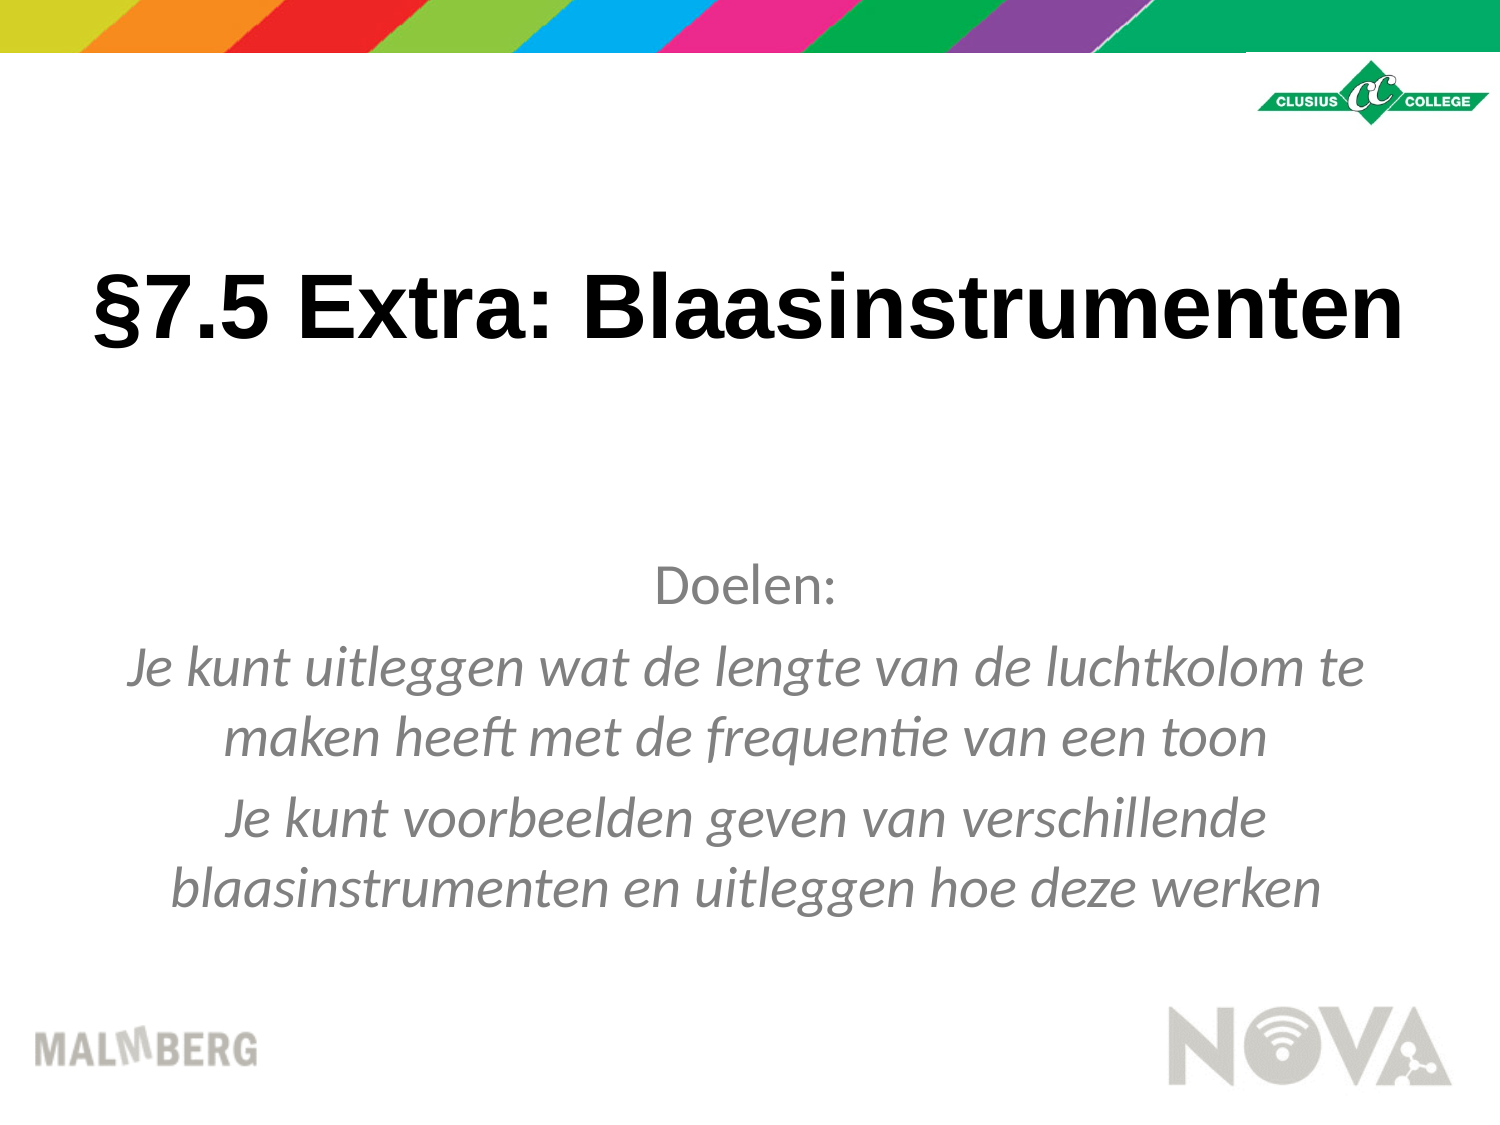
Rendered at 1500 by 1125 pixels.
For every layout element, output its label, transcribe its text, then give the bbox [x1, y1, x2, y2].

picture [658, 0, 1500, 133]
picture [34, 1024, 260, 1068]
picture [0, 0, 573, 53]
title §7.5 Extra: Blaasinstrumenten [64, 181, 1436, 423]
picture [1164, 984, 1459, 1108]
subtitle Doelen: Je kunt uitleggen wat de lengte van de luchtkolom te maken heeft met de frequentie van een toon Je kunt voorbeelden geven van verschillende blaasinstrumenten en uitleggen hoe deze werken [34, 538, 1459, 985]
